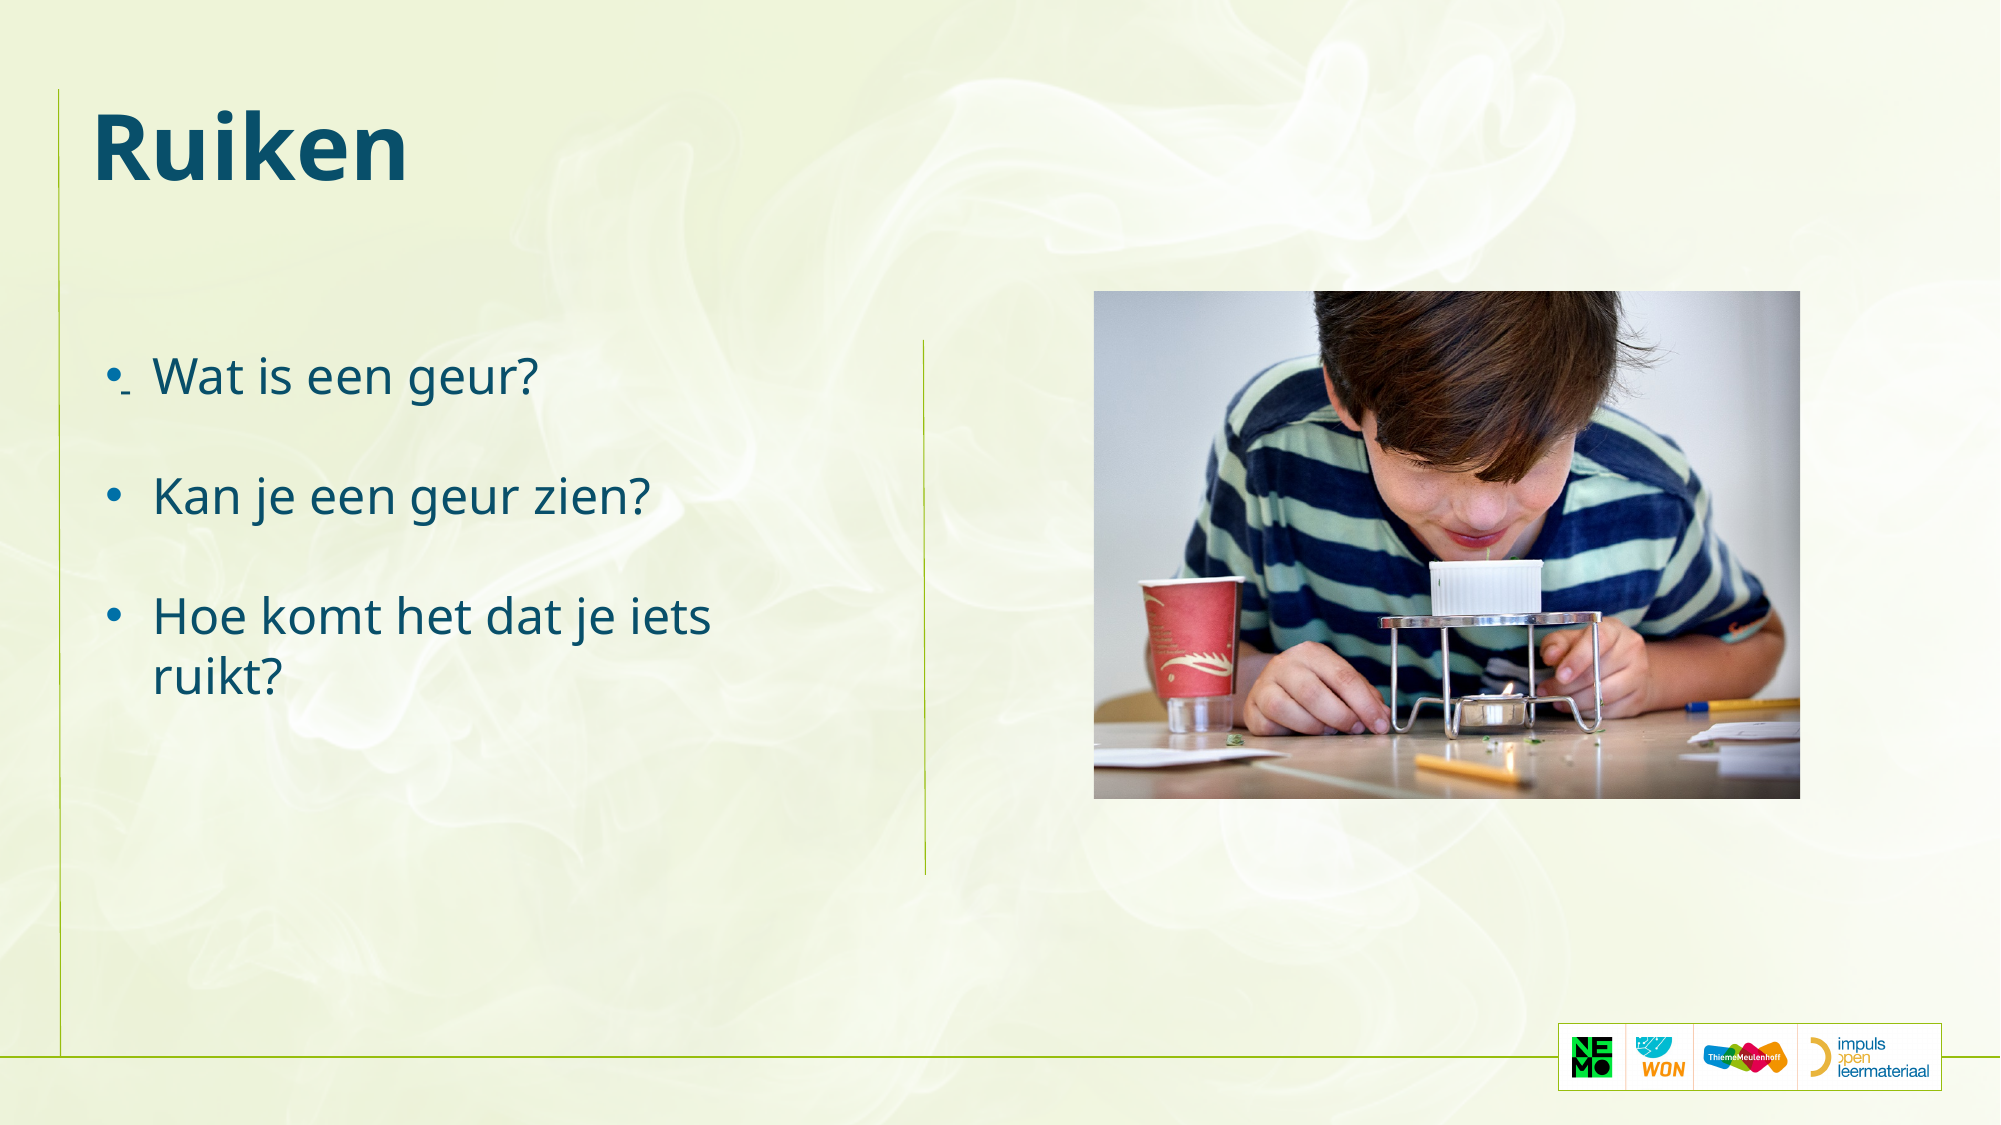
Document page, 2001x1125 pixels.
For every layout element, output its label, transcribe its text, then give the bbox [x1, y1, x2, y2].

picture [1559, 1024, 1941, 1090]
picture [1093, 280, 1801, 801]
text_box Wat is een geur? Kan je een geur zien? Hoe komt het dat je iets ruikt? [90, 337, 820, 920]
title Ruiken [90, 89, 1910, 247]
